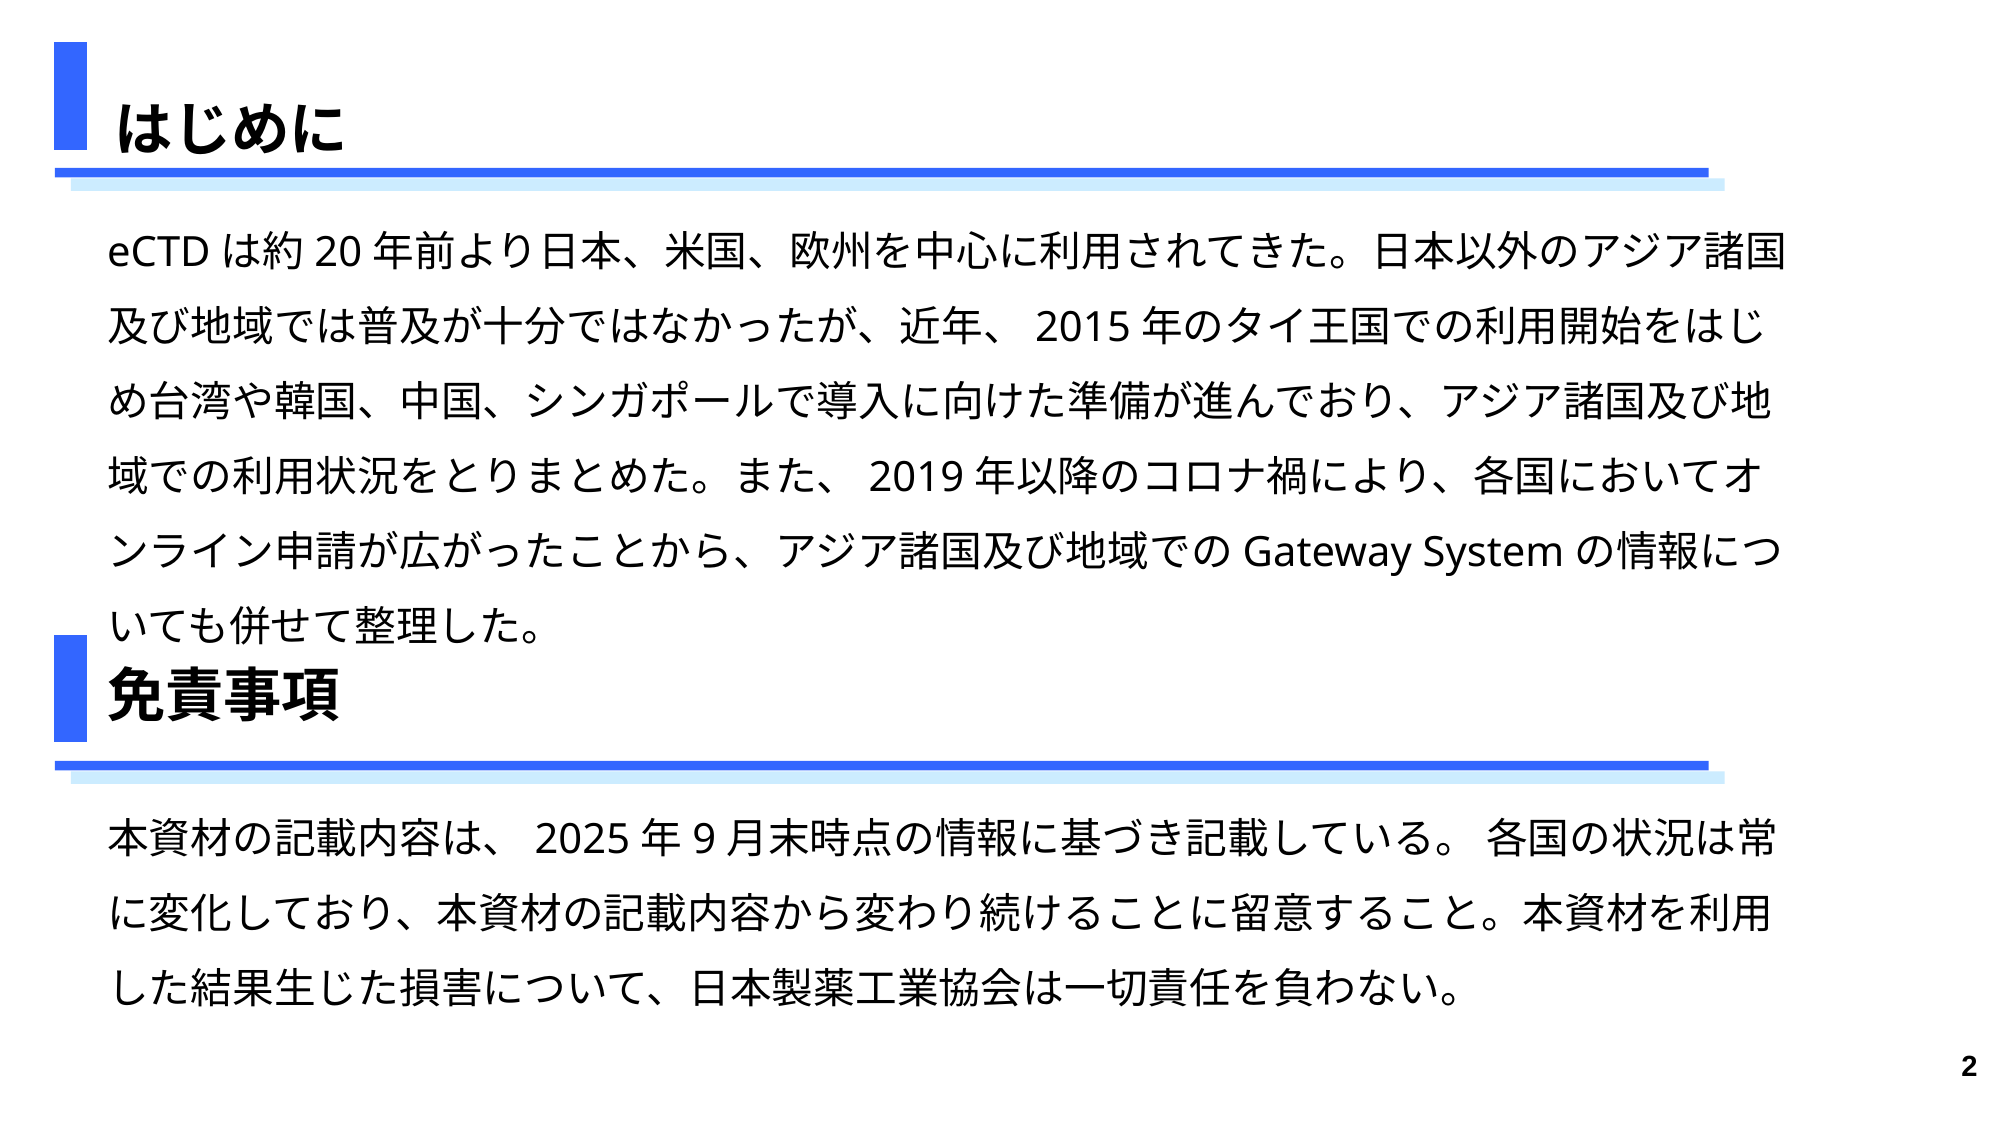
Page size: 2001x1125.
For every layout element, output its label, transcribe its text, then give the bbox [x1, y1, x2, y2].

slide_number 2 [1801, 1039, 1993, 1118]
text_box eCTDは約20年前より日本、米国、欧州を中心に利用されてきた。日本以外のアジア諸国及び地域では普及が十分ではなかったが、近年、2015年のタイ王国での利用開始をはじめ台湾や韓国、中国、シンガポールで導入に向けた準備が進んでおり、アジア諸国及び地域での利用状況をとりまとめた。また、2019年以降のコロナ禍により、各国においてオンライン申請が広がったことから、アジア諸国及び地域でのGateway Systemの情報についても併せて整理した。 本資材の記載内容は、2025年9月末時点の情報に基づき記載している。 各国の状況は常に変化しており、本資材の記載内容から変わり続けることに留意すること。本資材を利用した結果生じた損害について、日本製薬工業協会は一切責任を負わない。 [92, 192, 1810, 627]
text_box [54, 635, 1725, 778]
title 免責事項 [92, 627, 1893, 758]
text_box はじめに [99, 62, 1900, 193]
